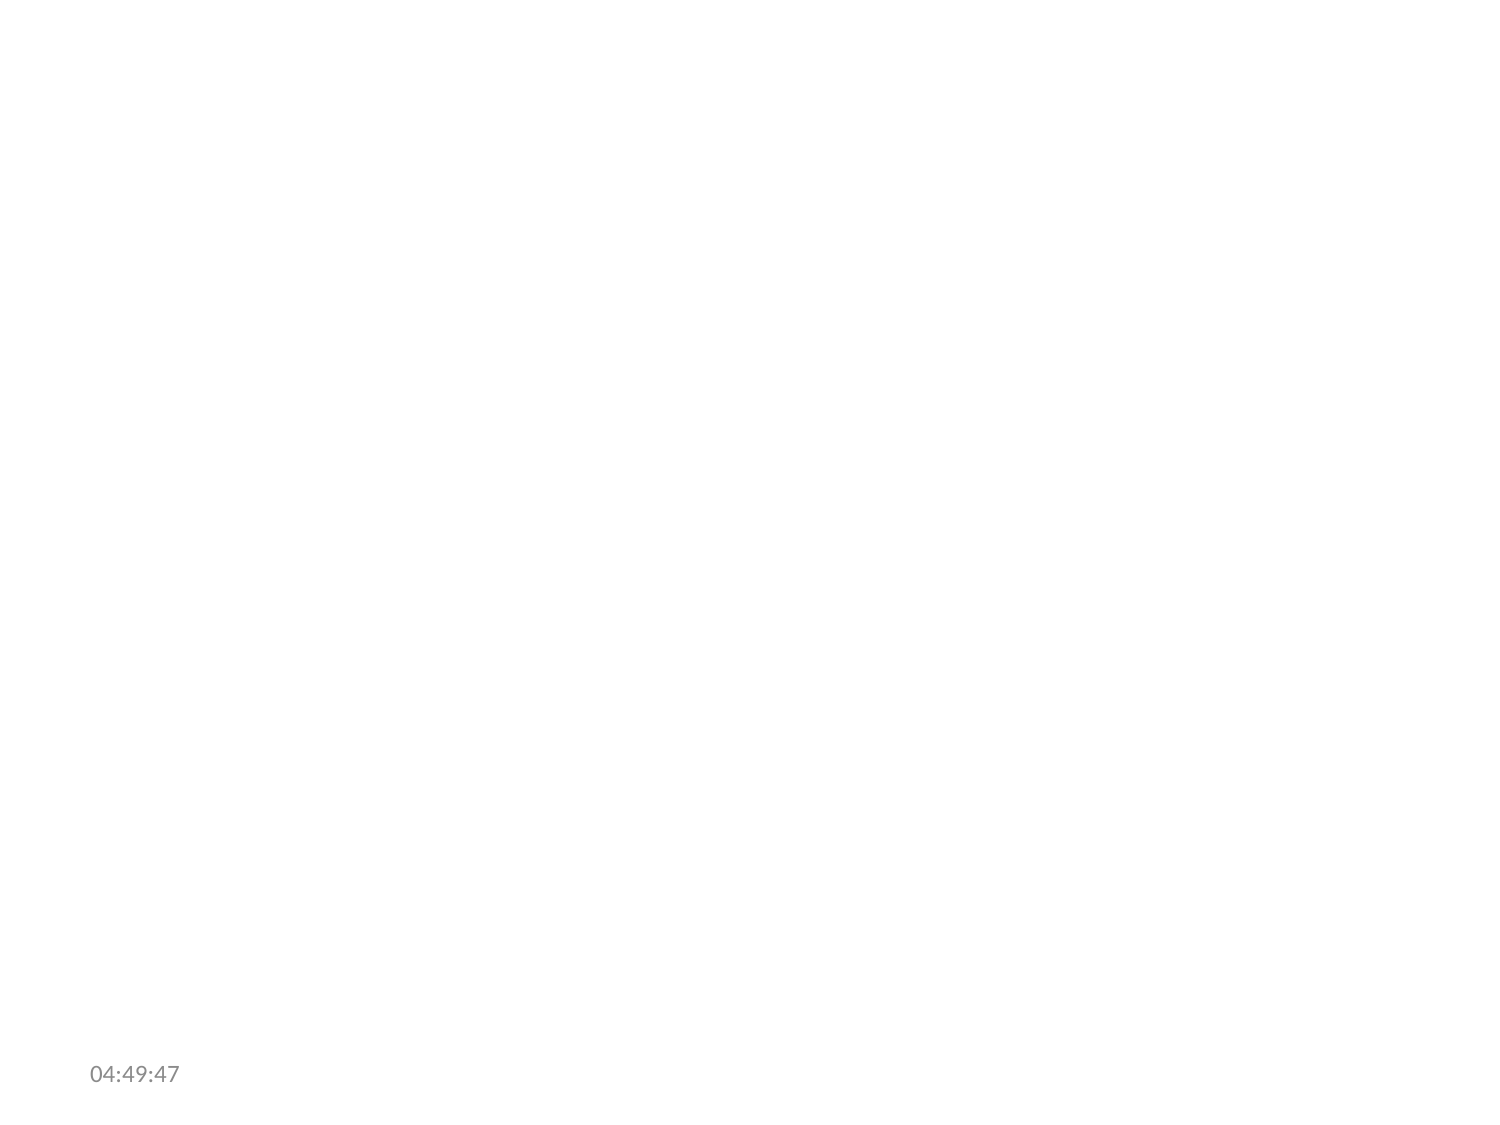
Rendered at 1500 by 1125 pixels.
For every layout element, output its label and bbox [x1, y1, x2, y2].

slide_number [75, 1042, 425, 1103]
